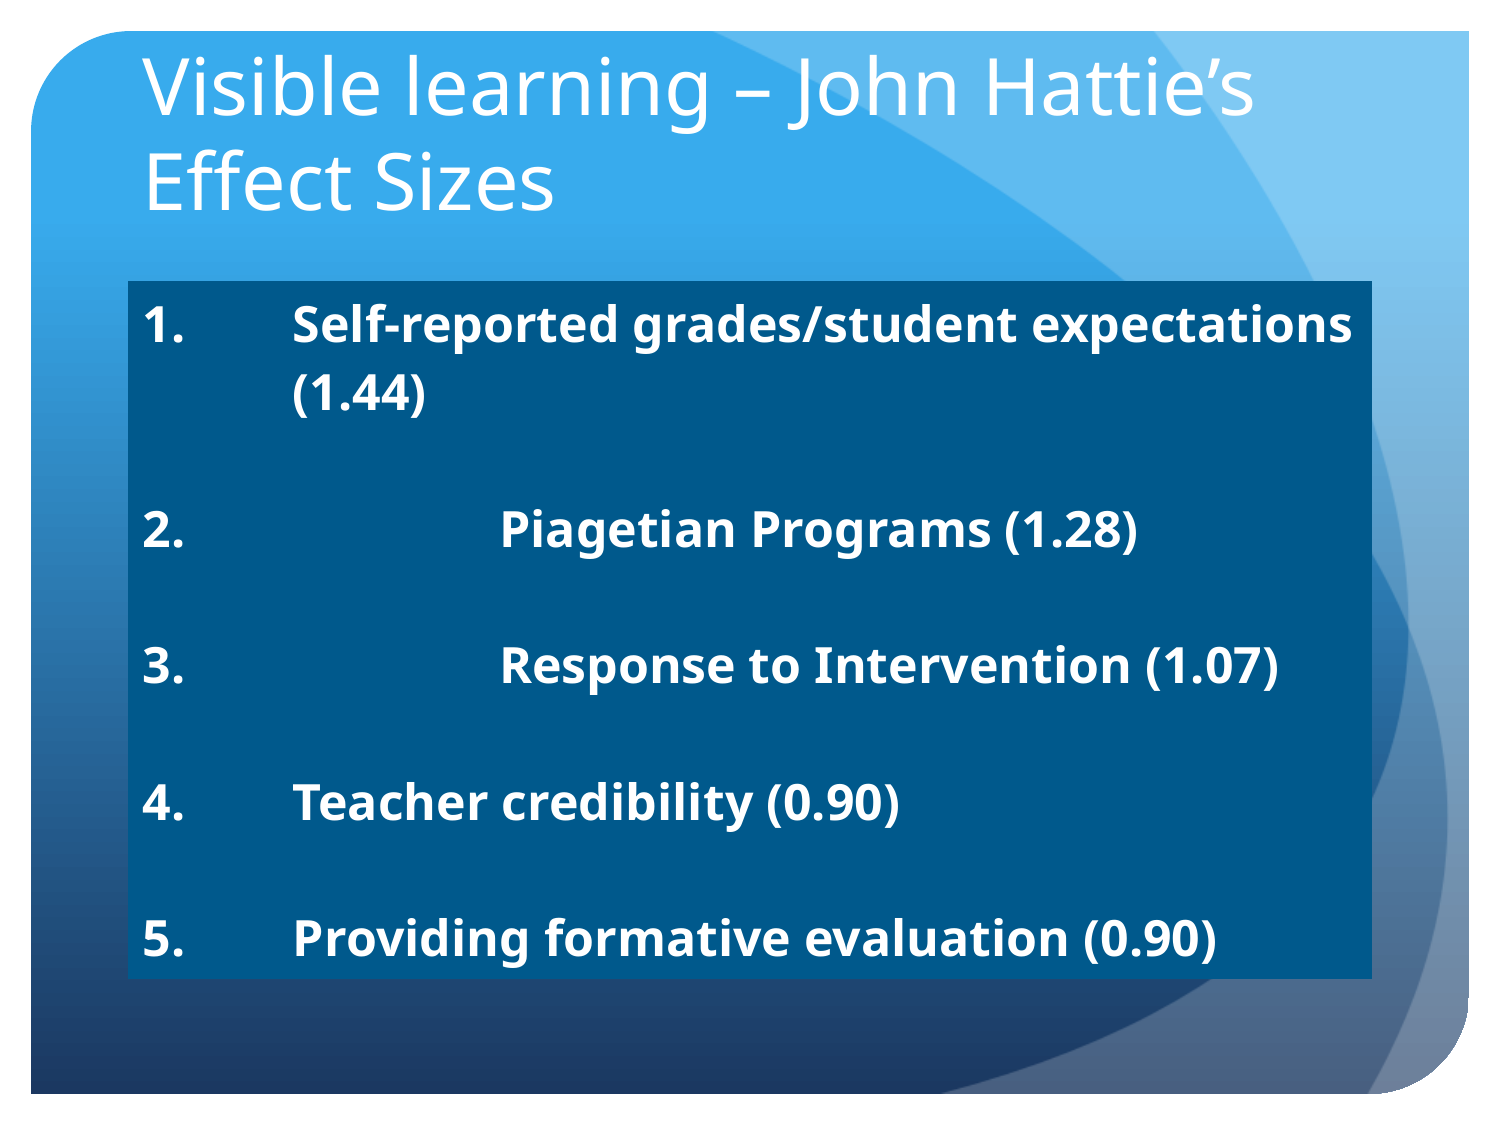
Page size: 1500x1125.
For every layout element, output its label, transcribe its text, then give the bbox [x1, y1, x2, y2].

table_header 1. Self-reported grades/student expectations (1.44) Piagetian Programs (1.28) Response to Intervention (1.07) 4. Teacher credibility (0.90) 5. Providing formative evaluation (0.90) [128, 281, 1372, 979]
picture [24, 30, 1473, 1094]
title Visible learning – John Hattie’s Effect Sizes [127, 62, 1372, 234]
